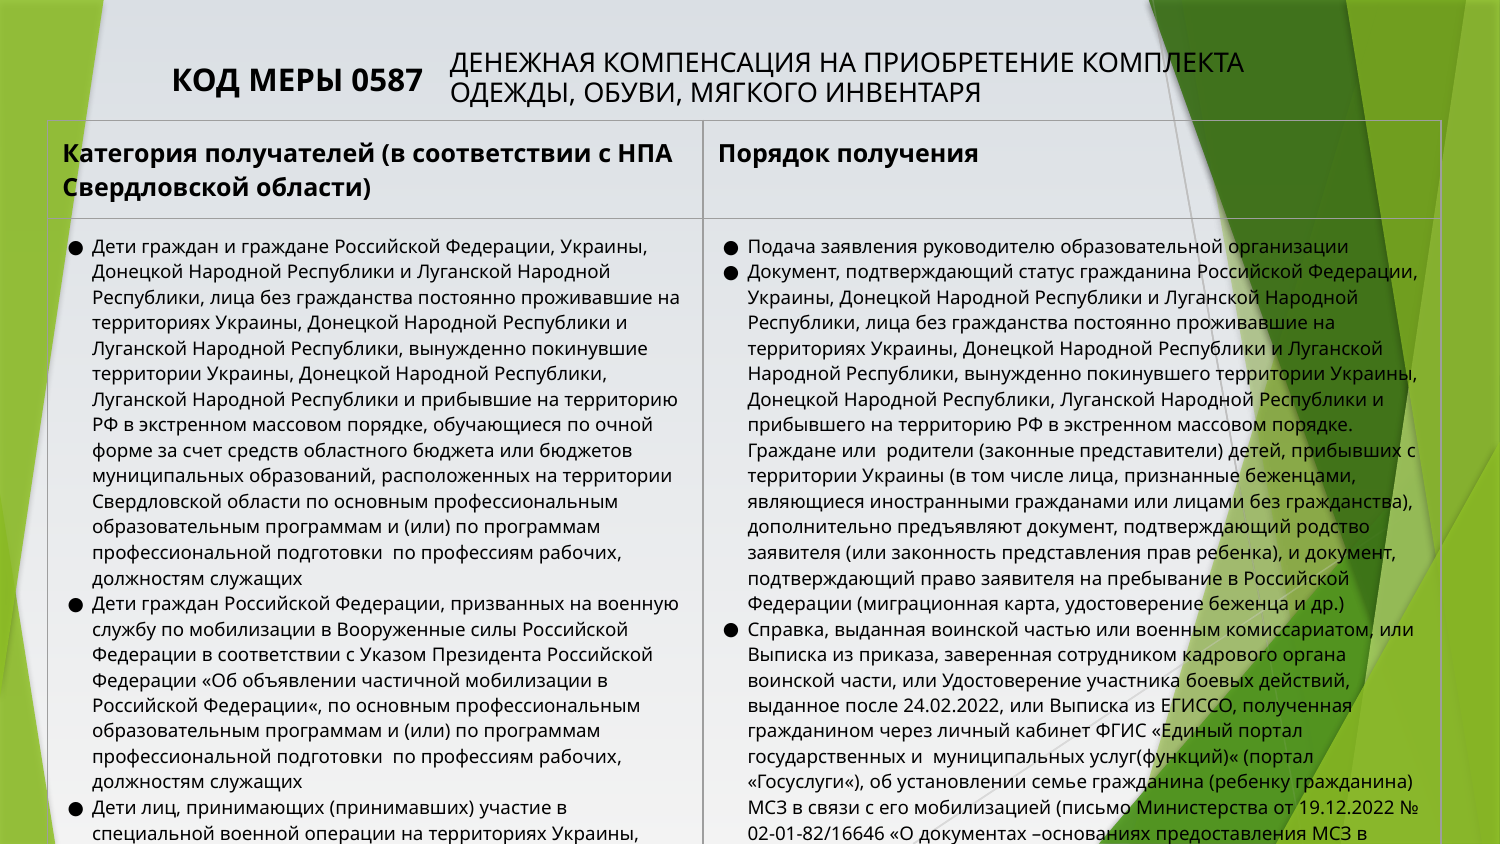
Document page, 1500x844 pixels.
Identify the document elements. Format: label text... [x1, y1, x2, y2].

table_header Категория получателей (в соответствии с НПА Свердловской области) [48, 121, 702, 218]
table_cell Дети граждан и граждане Российской Федерации, Украины, Донецкой Народной Республики и Луганской Народной Республики, лица без гражданства постоянно проживавшие на территориях Украины, Донецкой Народной Республики и Луганской Народной Республики, вынужденно покинувшие территории Украины, Донецкой Народной Республики, Луганской Народной Республики и прибывшие на территорию РФ в экстренном массовом порядке, обучающиеся по очной форме за счет средств областного бюджета или бюджетов муниципальных образований, расположенных на территории Свердловской области по основным профессиональным образовательным программам и (или) по программам профессиональной подготовки по профессиям рабочих, должностям служащих Дети граждан Российской Федерации, призванных на военную службу по мобилизации в Вооруженные силы Российской Федерации в соответствии с Указом Президента Российской Федерации «Об объявлении частичной мобилизации в Российской Федерации«, по основным профессиональным образовательным программам и (или) по программам профессиональной подготовки по профессиям рабочих, должностям служащих Дети лиц, принимающих (принимавших) участие в специальной военной операции на территориях Украины, Донецкой Народной Республики и Луганской Народной Республики, Запорожской области и Херсонской области обучающиеся по очной форме за счет средств областного бюджета или бюджетов муниципальных образований, расположенных на территории Свердловской области, по основным профессиональным образовательным программам и (или) по программам профессиональной подготовки по профессиям рабочих, должностям служащих [48, 219, 702, 844]
table_header Порядок получения [704, 121, 1440, 218]
text_box ДЕНЕЖНАЯ КОМПЕНСАЦИЯ НА ПРИОБРЕТЕНИЕ КОМПЛЕКТА ОДЕЖДЫ, ОБУВИ, МЯГКОГО ИНВЕНТАРЯ [439, 37, 1384, 121]
text_box КОД МЕРЫ 0587 [122, 37, 439, 121]
table_cell Подача заявления руководителю образовательной организации Документ, подтверждающий статус гражданина Российской Федерации, Украины, Донецкой Народной Республики и Луганской Народной Республики, лица без гражданства постоянно проживавшие на территориях Украины, Донецкой Народной Республики и Луганской Народной Республики, вынужденно покинувшего территории Украины, Донецкой Народной Республики, Луганской Народной Республики и прибывшего на территорию РФ в экстренном массовом порядке. Граждане или родители (законные представители) детей, прибывших с территории Украины (в том числе лица, признанные беженцами, являющиеся иностранными гражданами или лицами без гражданства), дополнительно предъявляют документ, подтверждающий родство заявителя (или законность представления прав ребенка), и документ, подтверждающий право заявителя на пребывание в Российской Федерации (миграционная карта, удостоверение беженца и др.) Справка, выданная воинской частью или военным комиссариатом, или Выписка из приказа, заверенная сотрудником кадрового органа воинской части, или Удостоверение участника боевых действий, выданное после 24.02.2022, или Выписка из ЕГИССО, полученная гражданином через личный кабинет ФГИС «Единый портал государственных и муниципальных услуг(функций)« (портал «Госуслуги«), об установлении семье гражданина (ребенку гражданина) МСЗ в связи с его мобилизацией (письмо Министерства от 19.12.2022 № 02-01-82/16646 «О документах –основаниях предоставления МСЗ в сфере образования«) [704, 219, 1440, 844]
